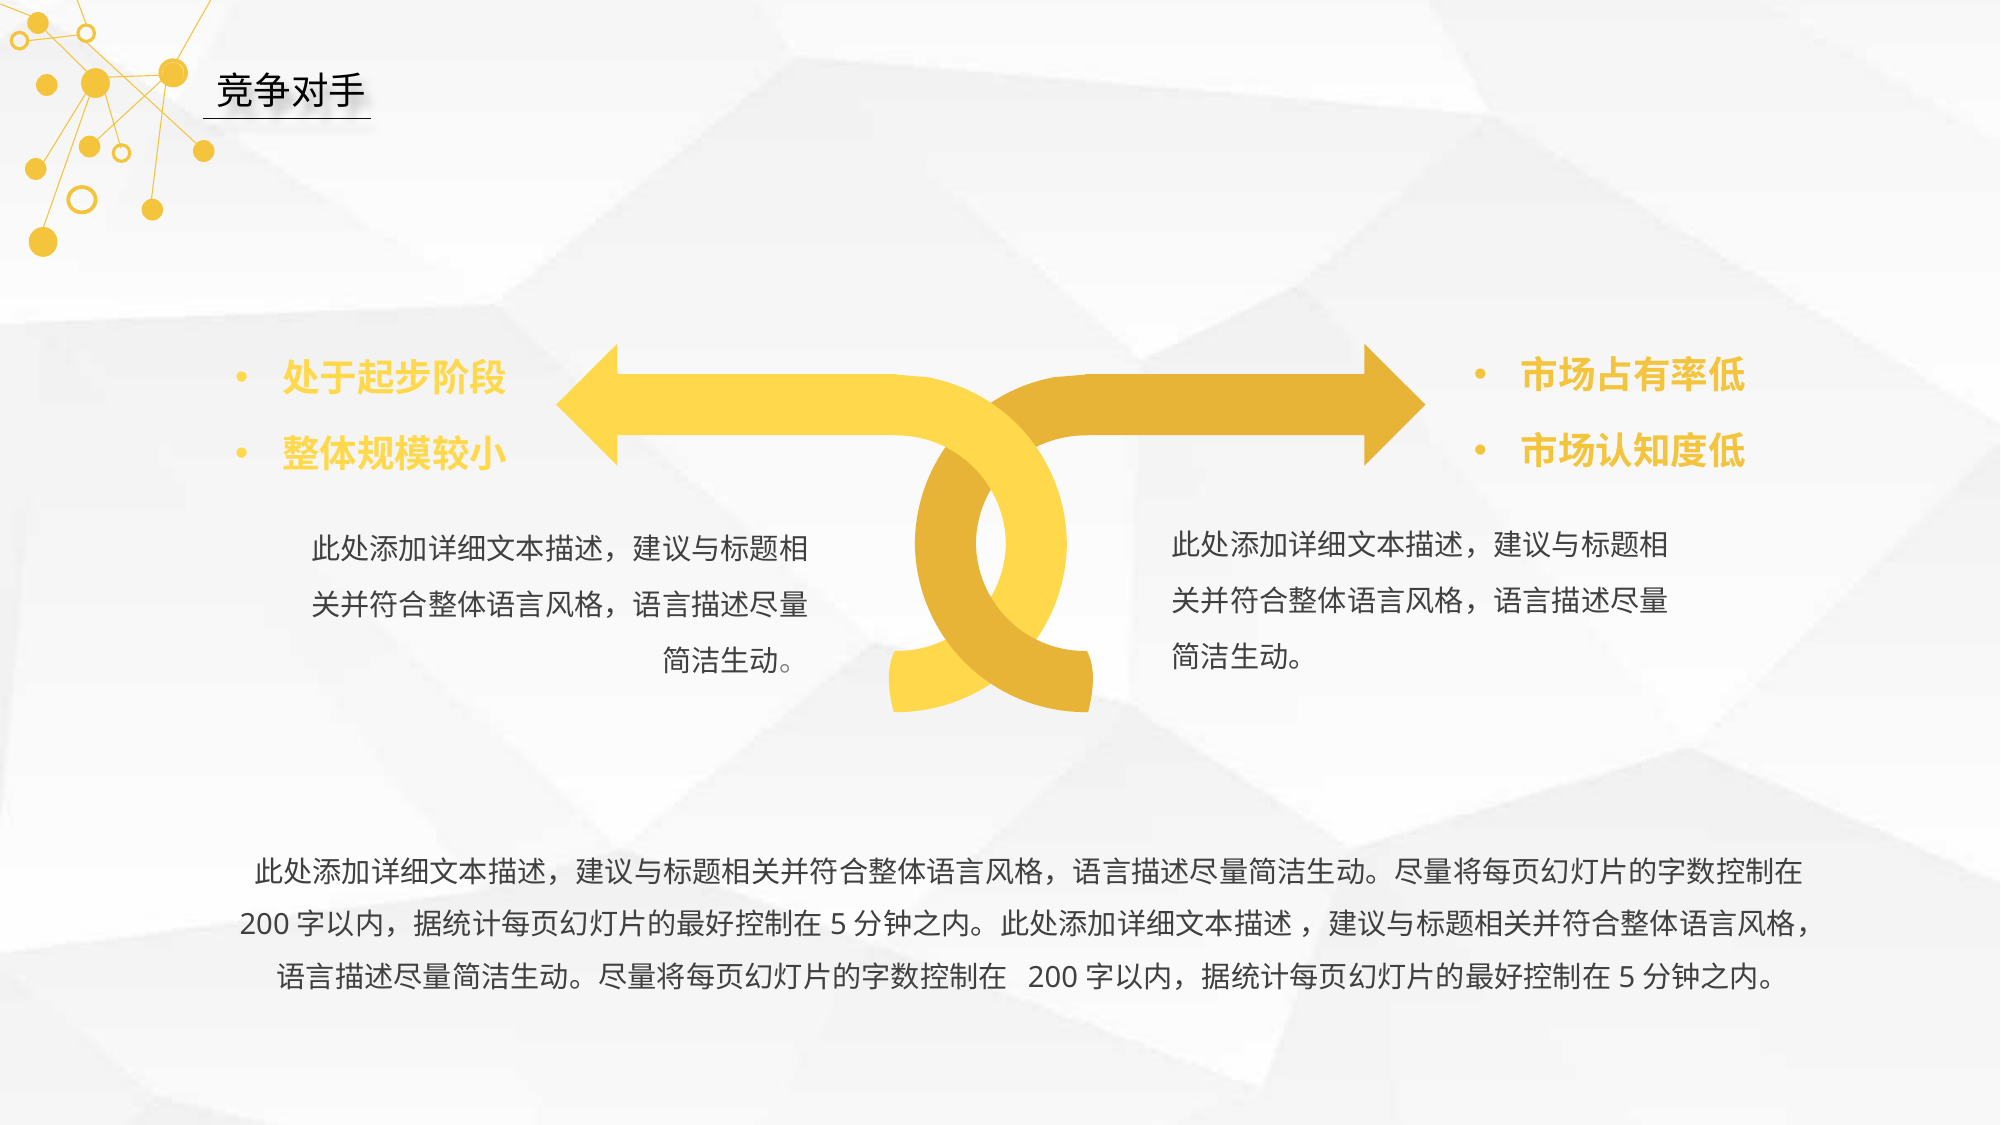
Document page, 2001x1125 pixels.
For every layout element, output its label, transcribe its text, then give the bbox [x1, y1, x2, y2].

text_box [991, 540, 1068, 639]
text_box 竞争对手 [216, 59, 382, 120]
text_box 此处添加详细文本描述，建议与标题相关并符合整体语言风格，语言描述尽量简洁生动。 [1156, 497, 1694, 703]
text_box 此处添加详细文本描述，建议与标题相关并符合整体语言风格，语言描述尽量简洁生动。尽量将每页幻灯片的字数控制在 200字以内，据统计每页幻灯片的最好控制在5分钟之内。此处添加详细文本描述 ，建议与标题相关并符合整体语言风格，语言描述尽量简洁生动。尽量将每页幻灯片的字数控制在 200字以内，据统计每页幻灯片的最好控制在5分钟之内。 [236, 835, 1829, 1000]
text_box [913, 540, 1094, 714]
text_box [991, 341, 1427, 469]
text_box 此处添加详细文本描述，建议与标题相关并符合整体语言风格，语言描述尽量简洁生动。 [286, 502, 824, 707]
text_box 市场占有率低 市场认知度低 [1458, 325, 1801, 466]
text_box [554, 341, 1068, 540]
picture [0, 0, 2001, 1125]
text_box 处于起步阶段 整体规模较小 [159, 325, 522, 472]
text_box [0, 0, 216, 256]
text_box [887, 639, 991, 714]
text_box [913, 448, 991, 542]
